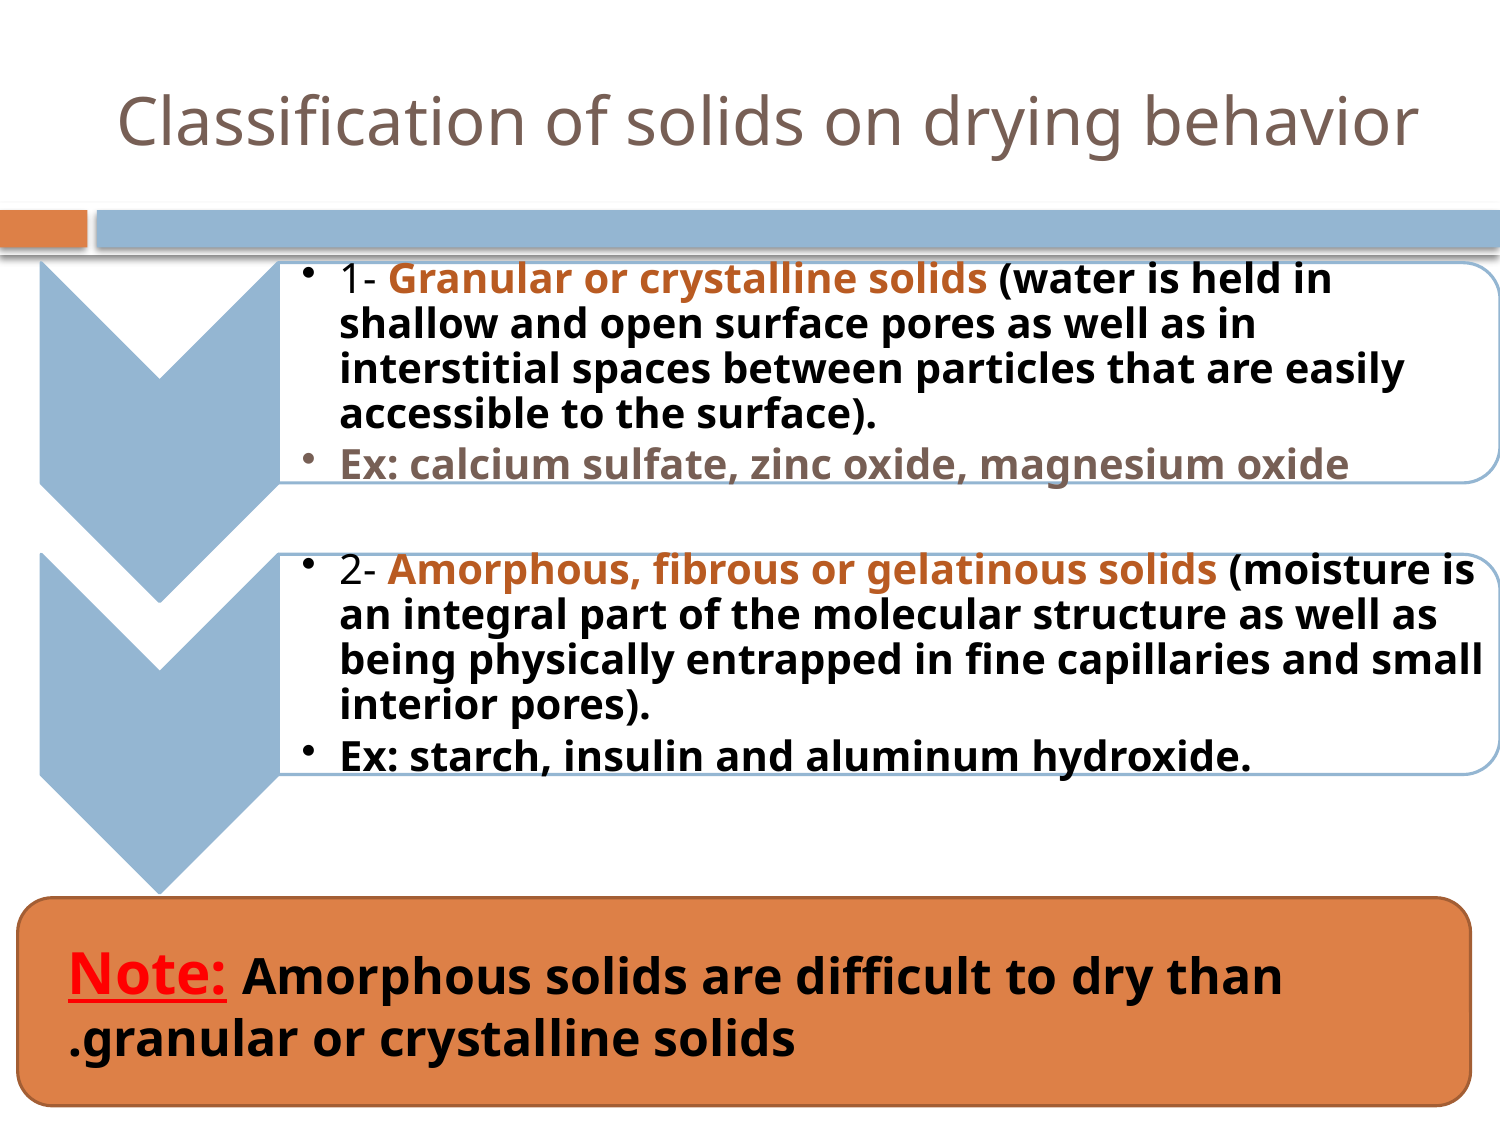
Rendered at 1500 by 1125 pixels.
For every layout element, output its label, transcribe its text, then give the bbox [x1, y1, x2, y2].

title Classification of solids on drying behavior [100, 37, 1438, 200]
text_box Note: Amorphous solids are difficult to dry than granular or crystalline solids. [53, 928, 1447, 1119]
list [40, 262, 1500, 894]
text_box [16, 900, 1473, 1108]
